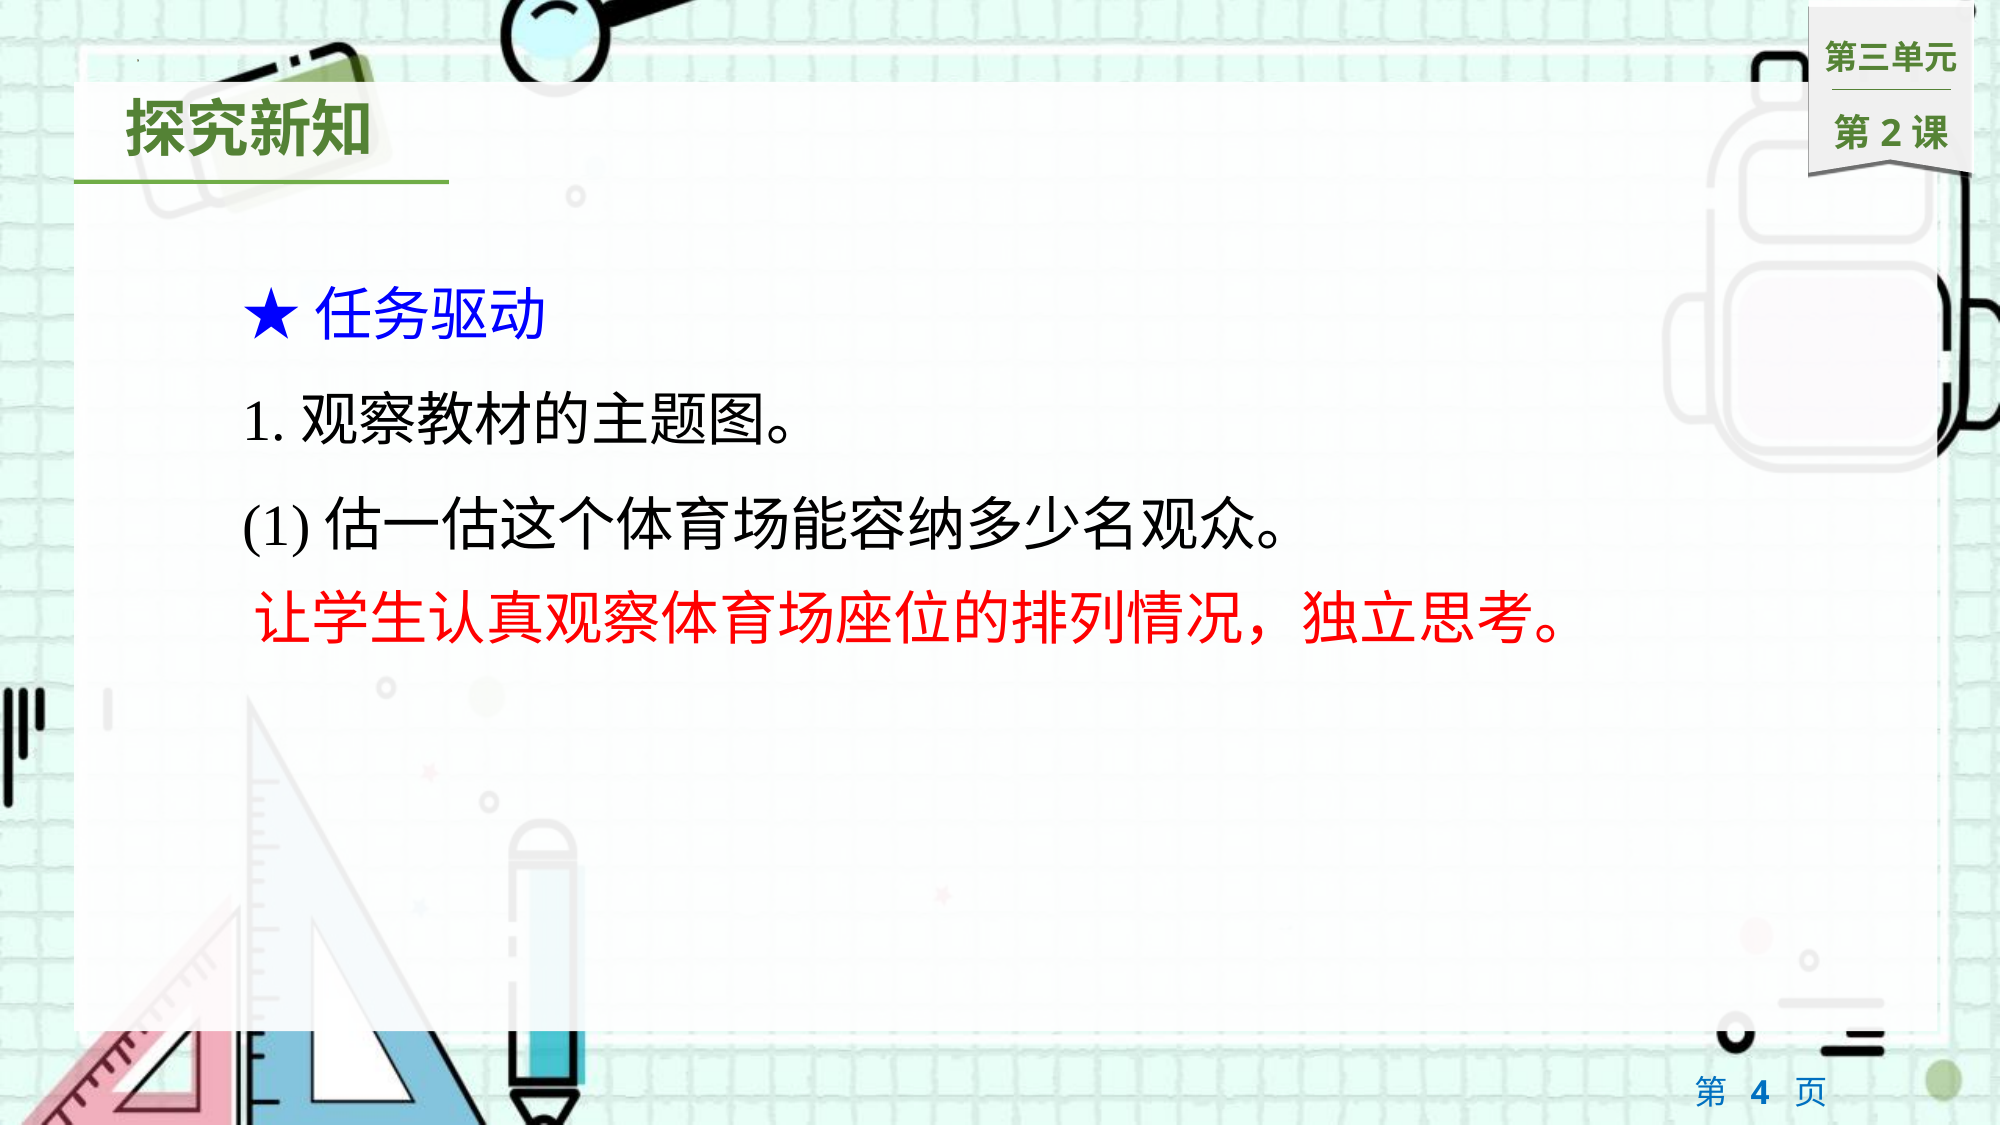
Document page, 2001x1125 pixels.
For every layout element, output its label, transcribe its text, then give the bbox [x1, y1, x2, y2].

picture [0, 0, 2000, 1125]
picture [1938, 168, 1971, 176]
list 让学生认真观察体育场座位的排列情况，独立思考。 [238, 539, 1844, 645]
list ★任务驱动 1.观察教材的主题图。 (1)估一估这个体育场能容纳多少名观众。 [109, 234, 1891, 985]
